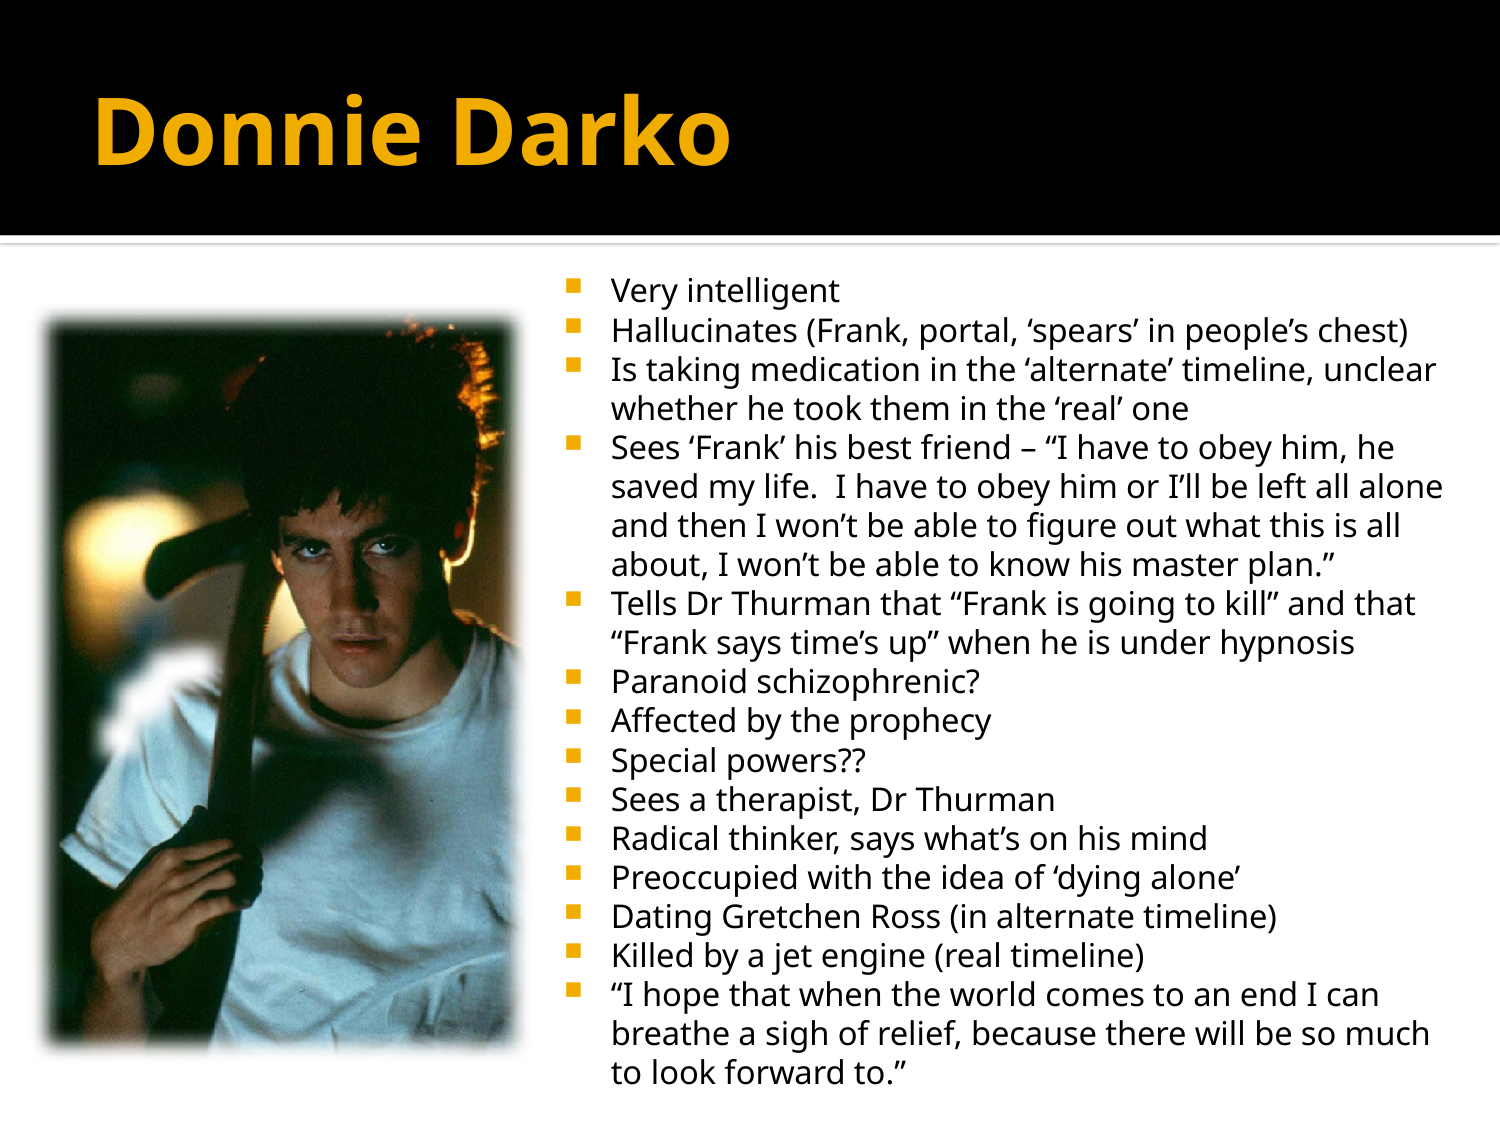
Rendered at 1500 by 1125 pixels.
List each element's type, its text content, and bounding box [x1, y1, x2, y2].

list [29, 302, 531, 1062]
list Very intelligent Hallucinates (Frank, portal, ‘spears’ in people’s chest) Is taking medication in the ‘alternate’ timeline, unclear whether he took them in the ‘real’ one Sees ‘Frank’ his best friend – “I have to obey him, he saved my life. I have to obey him or I’ll be left all alone and then I won’t be able to figure out what this is all about, I won’t be able to know his master plan.” Tells Dr Thurman that “Frank is going to kill” and that “Frank says time’s up” when he is under hypnosis Paranoid schizophrenic? Affected by the prophecy Special powers?? Sees a therapist, Dr Thurman Radical thinker, says what’s on his mind Preoccupied with the idea of ‘dying alone’ Dating Gretchen Ross (in alternate timeline) Killed by a jet engine (real timeline) “I hope that when the world comes to an end I can breathe a sigh of relief, because there will be so much to look forward to.” [537, 255, 1483, 1106]
title Donnie Darko [75, 24, 1425, 231]
